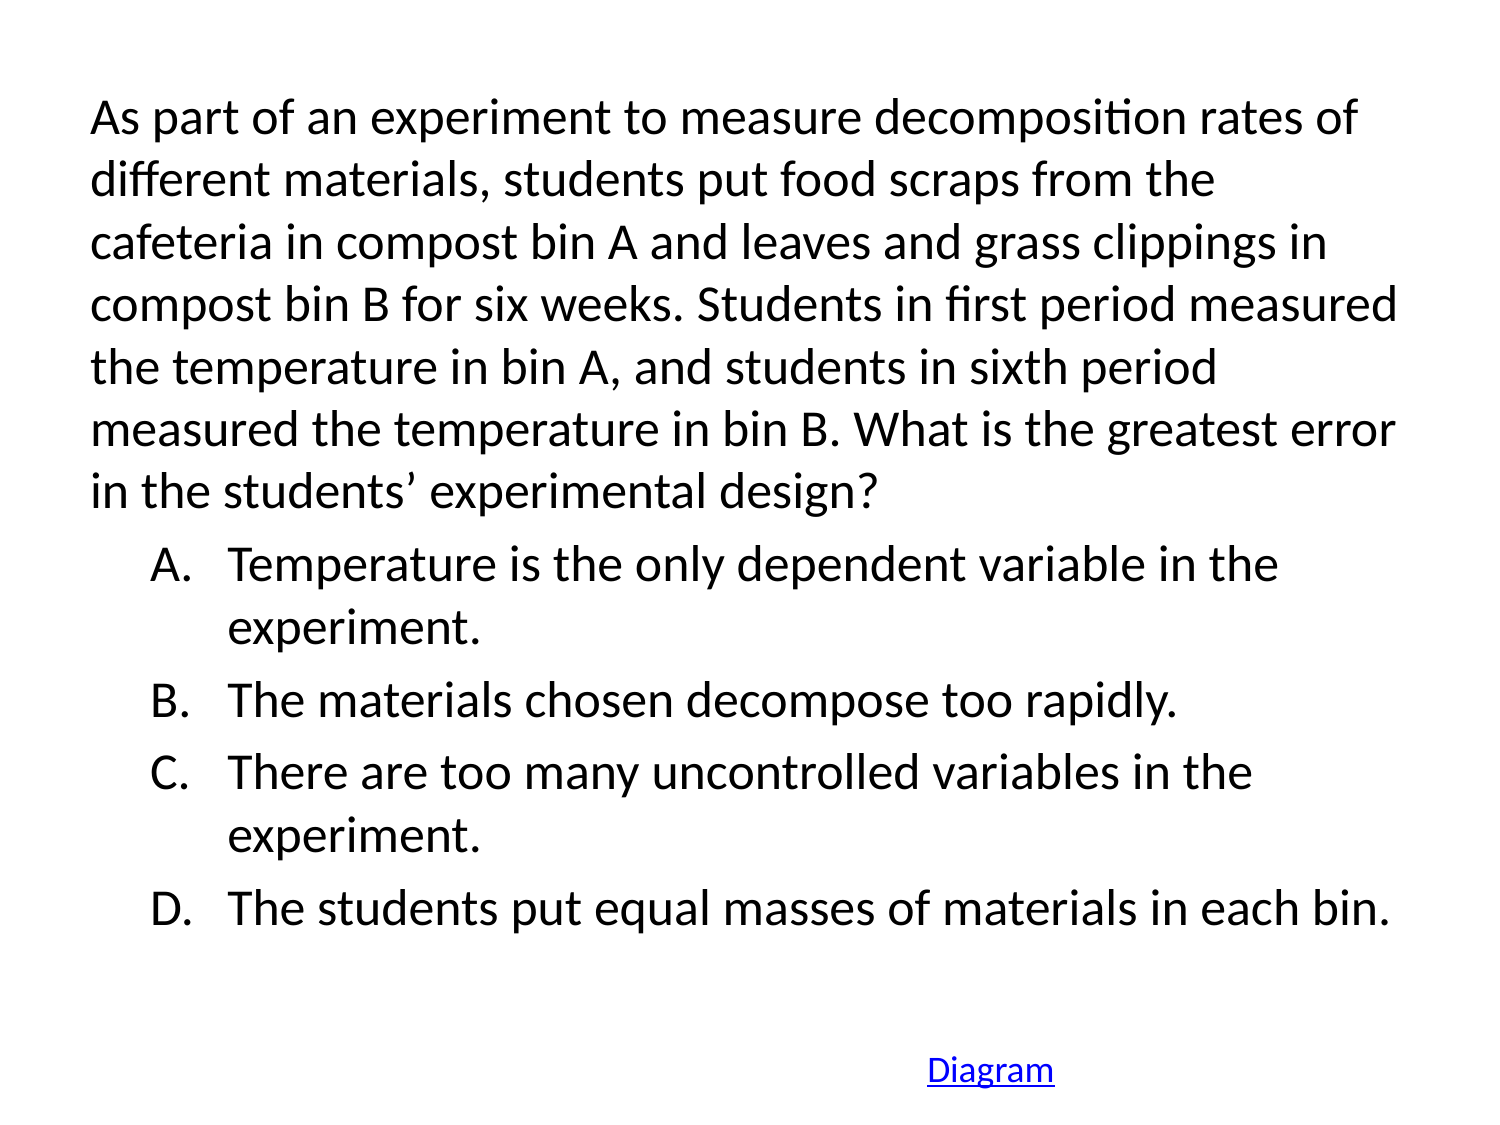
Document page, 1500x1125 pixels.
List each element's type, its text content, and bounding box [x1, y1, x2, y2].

list As part of an experiment to measure decomposition rates of different materials, students put food scraps from the cafeteria in compost bin A and leaves and grass clippings in compost bin B for six weeks. Students in first period measured the temperature in bin A, and students in sixth period measured the temperature in bin B. What is the greatest error in the students’ experimental design? Temperature is the only dependent variable in the experiment. The materials chosen decompose too rapidly. There are too many uncontrolled variables in the experiment. The students put equal masses of materials in each bin. [75, 75, 1425, 1005]
text_box Diagram [912, 1037, 1388, 1098]
